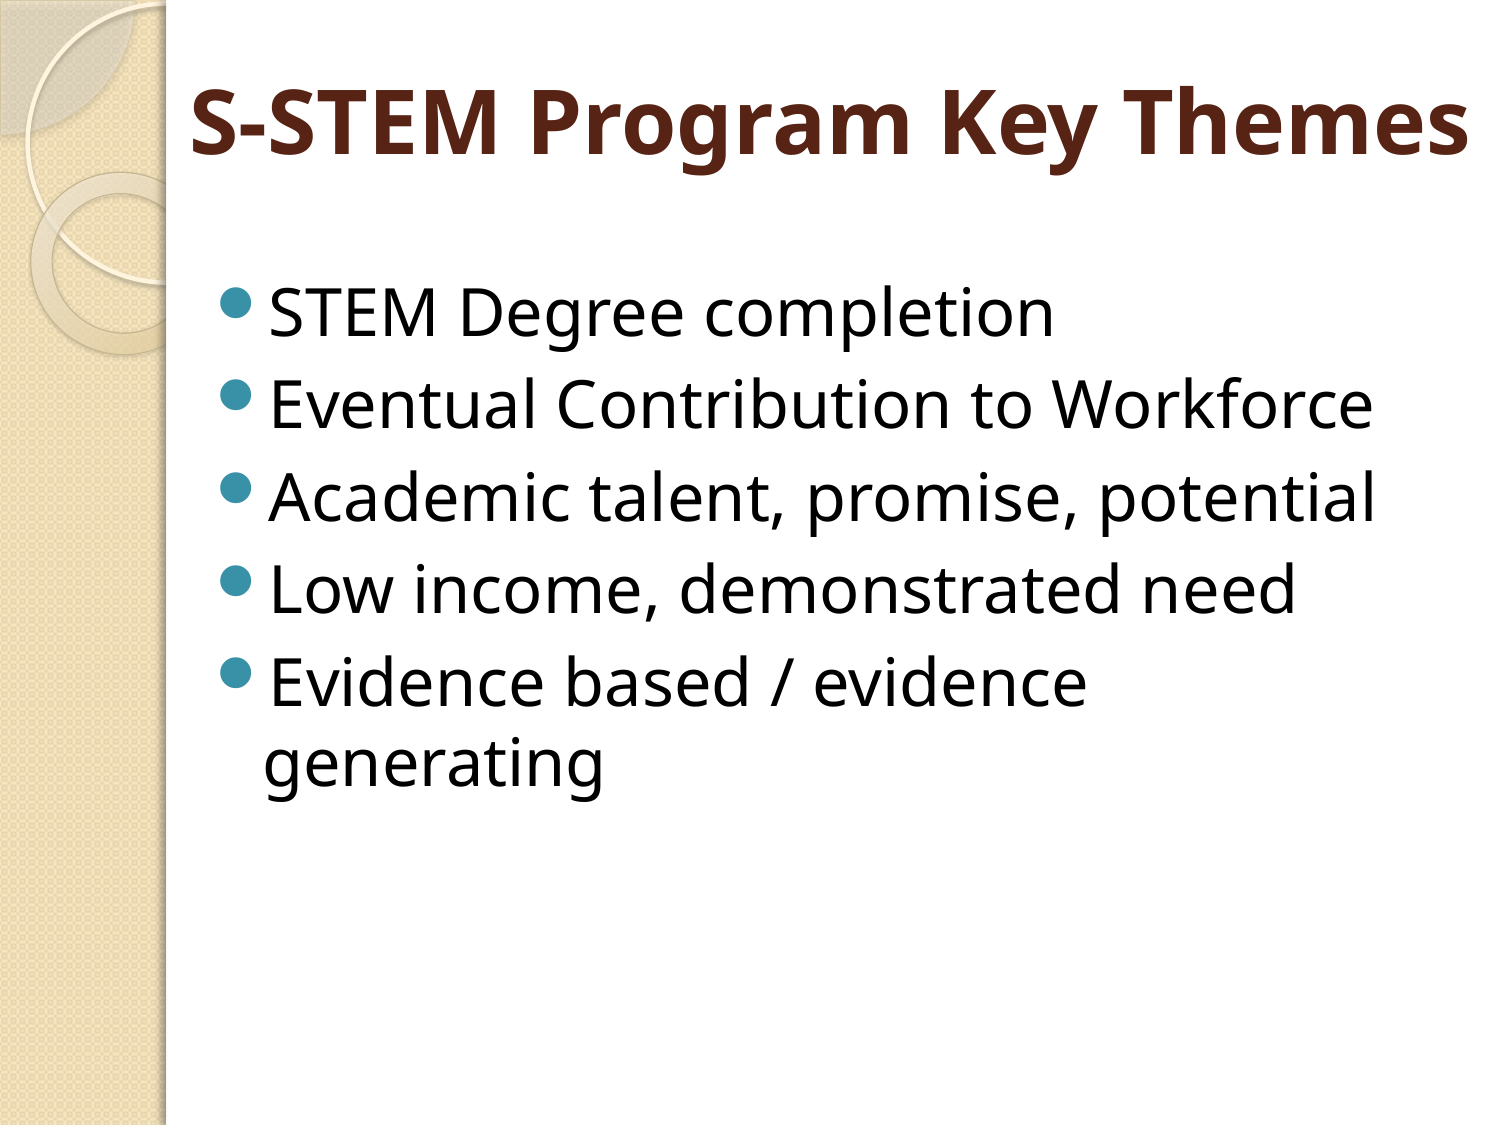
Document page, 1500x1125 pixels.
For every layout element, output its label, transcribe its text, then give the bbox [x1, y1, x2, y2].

list STEM Degree completion Eventual Contribution to Workforce Academic talent, promise, potential Low income, demonstrated need Evidence based / evidence generating [187, 262, 1418, 1050]
title S-STEM Program Key Themes [174, 24, 1500, 213]
